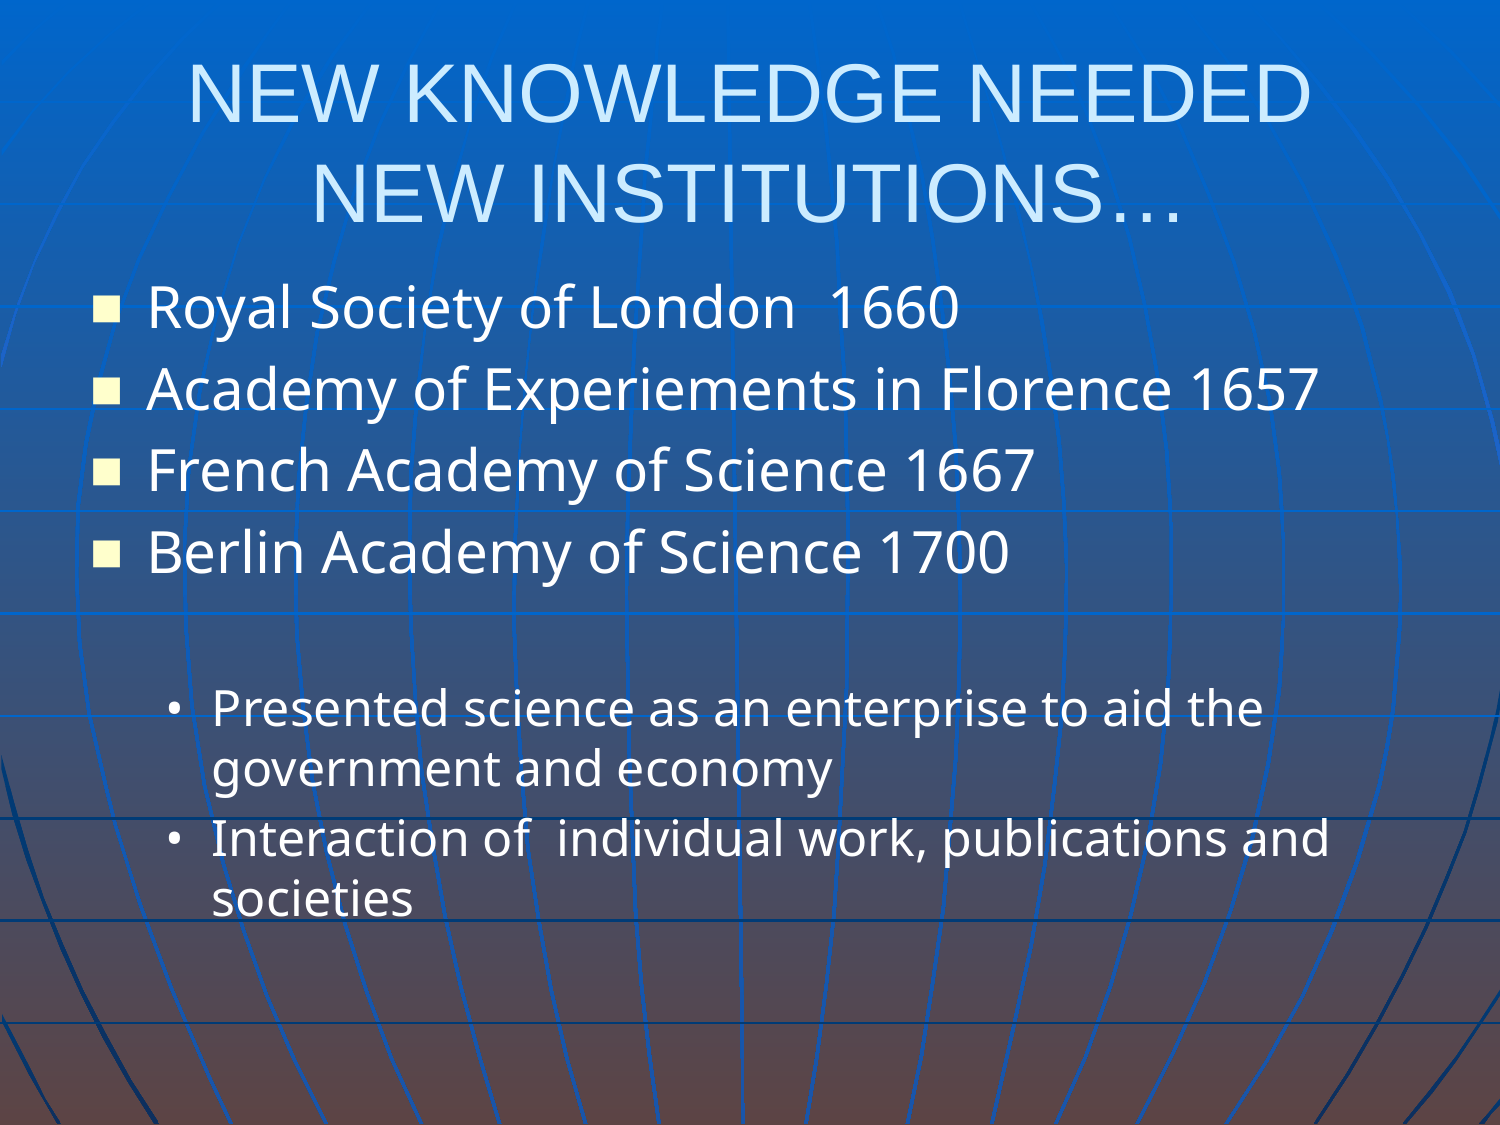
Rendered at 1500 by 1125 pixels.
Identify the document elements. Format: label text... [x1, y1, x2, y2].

list Royal Society of London 1660 Academy of Experiements in Florence 1657 French Academy of Science 1667 Berlin Academy of Science 1700 Presented science as an enterprise to aid the government and economy Interaction of individual work, publications and societies [75, 262, 1425, 1006]
title NEW KNOWLEDGE NEEDED NEW INSTITUTIONS… [75, 45, 1425, 233]
